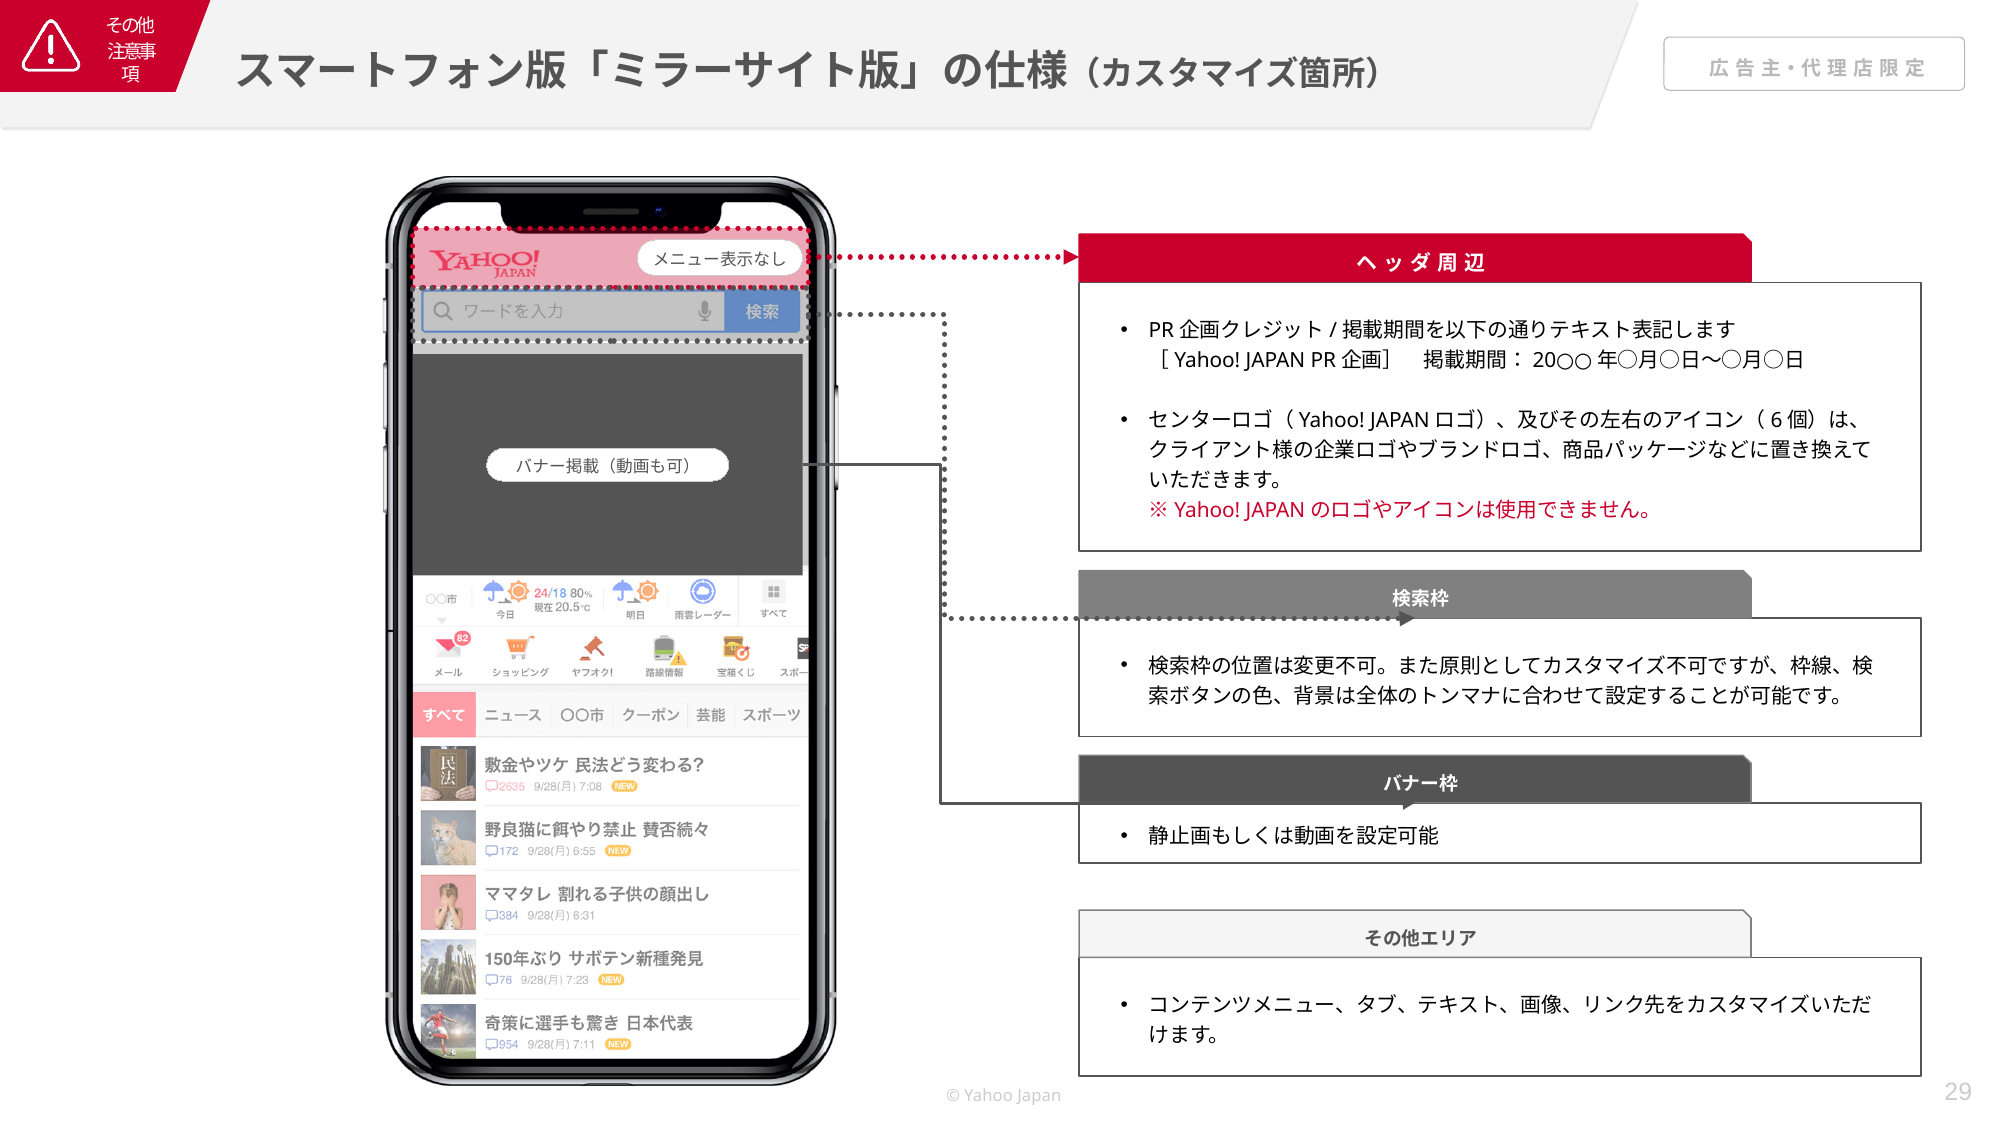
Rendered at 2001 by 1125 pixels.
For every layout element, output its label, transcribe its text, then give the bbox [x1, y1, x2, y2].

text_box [1078, 909, 1922, 1077]
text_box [802, 464, 1080, 780]
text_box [1085, 570, 1922, 737]
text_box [808, 314, 1080, 464]
picture [16, 12, 84, 80]
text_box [382, 176, 839, 1090]
list その他 注意事項 [98, 12, 170, 81]
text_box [1078, 755, 1922, 892]
list スマートフォン版「ミラーサイト版」の仕様（カスタマイズ箇所） [234, 41, 1570, 97]
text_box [1078, 234, 1922, 553]
